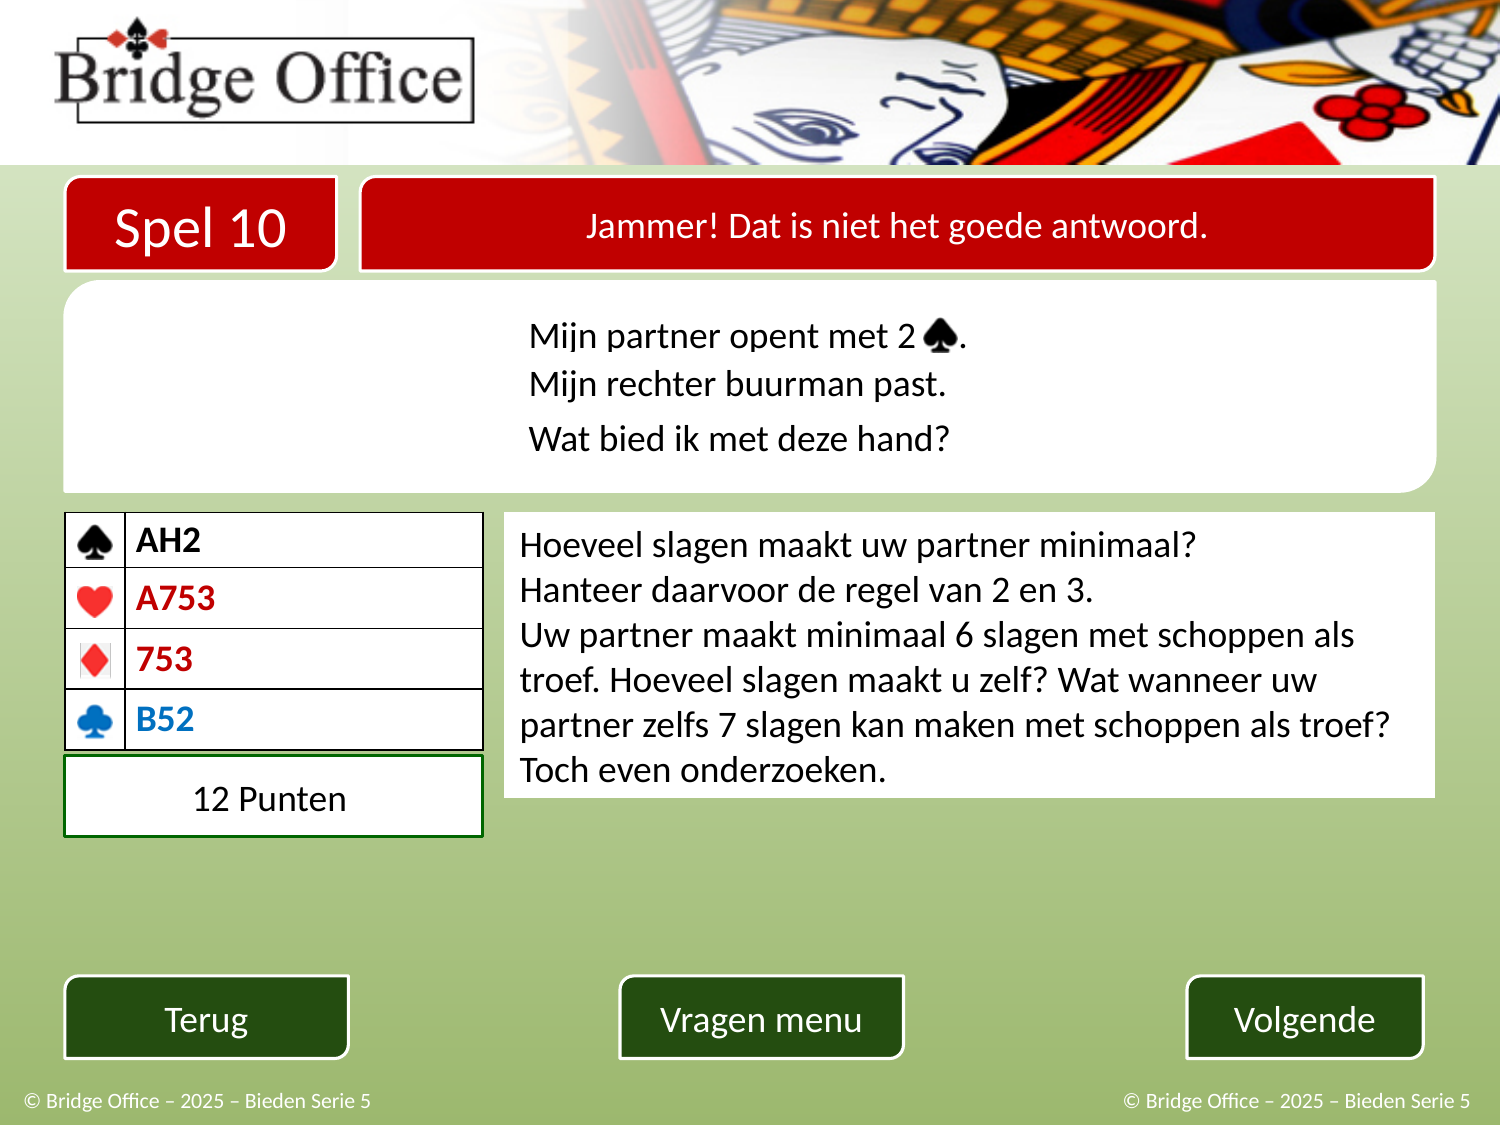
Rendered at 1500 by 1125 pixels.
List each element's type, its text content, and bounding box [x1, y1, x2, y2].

text_box © Bridge Office – 2025 – Bieden Serie 5 [1107, 1079, 1500, 1121]
table_header AH2 [126, 513, 482, 567]
text_box Mijn partner opent met 2 . [513, 303, 1022, 364]
text_box Terug [63, 974, 350, 1061]
text_box © Bridge Office – 2025 – Bieden Serie 5 [8, 1079, 393, 1121]
picture [77, 585, 114, 618]
text_box Wat bied ik met deze hand? [513, 406, 987, 467]
table_cell [66, 568, 124, 628]
text_box Spel 10 [63, 179, 339, 273]
table_cell B52 [126, 690, 482, 749]
text_box Volgende [1185, 974, 1425, 1061]
table_cell [66, 629, 124, 688]
text_box 12 Punten [63, 754, 484, 838]
text_box Hoeveel slagen maakt uw partner minimaal? Hanteer daarvoor de regel van 2 en 3. Uw partner maakt minimaal 6 slagen met schoppen als troef. Hoeveel slagen maakt u zelf? Wat wanneer uw partner zelfs 7 slagen kan maken met schoppen als troef? Toch even onderzoeken. [504, 512, 1435, 798]
table_cell A753 [126, 568, 482, 628]
picture [77, 703, 114, 740]
picture [77, 524, 114, 561]
text_box [63, 280, 1437, 493]
text_box Mijn rechter buurman past. [513, 352, 987, 406]
picture [77, 643, 114, 679]
picture [0, 0, 1500, 166]
text_box Jammer! Dat is niet het goede antwoord. [358, 179, 1437, 273]
text_box Vragen menu [618, 974, 906, 1061]
table_header [66, 513, 124, 567]
table_cell [66, 690, 124, 749]
table_cell 753 [126, 629, 482, 688]
picture [922, 317, 959, 353]
